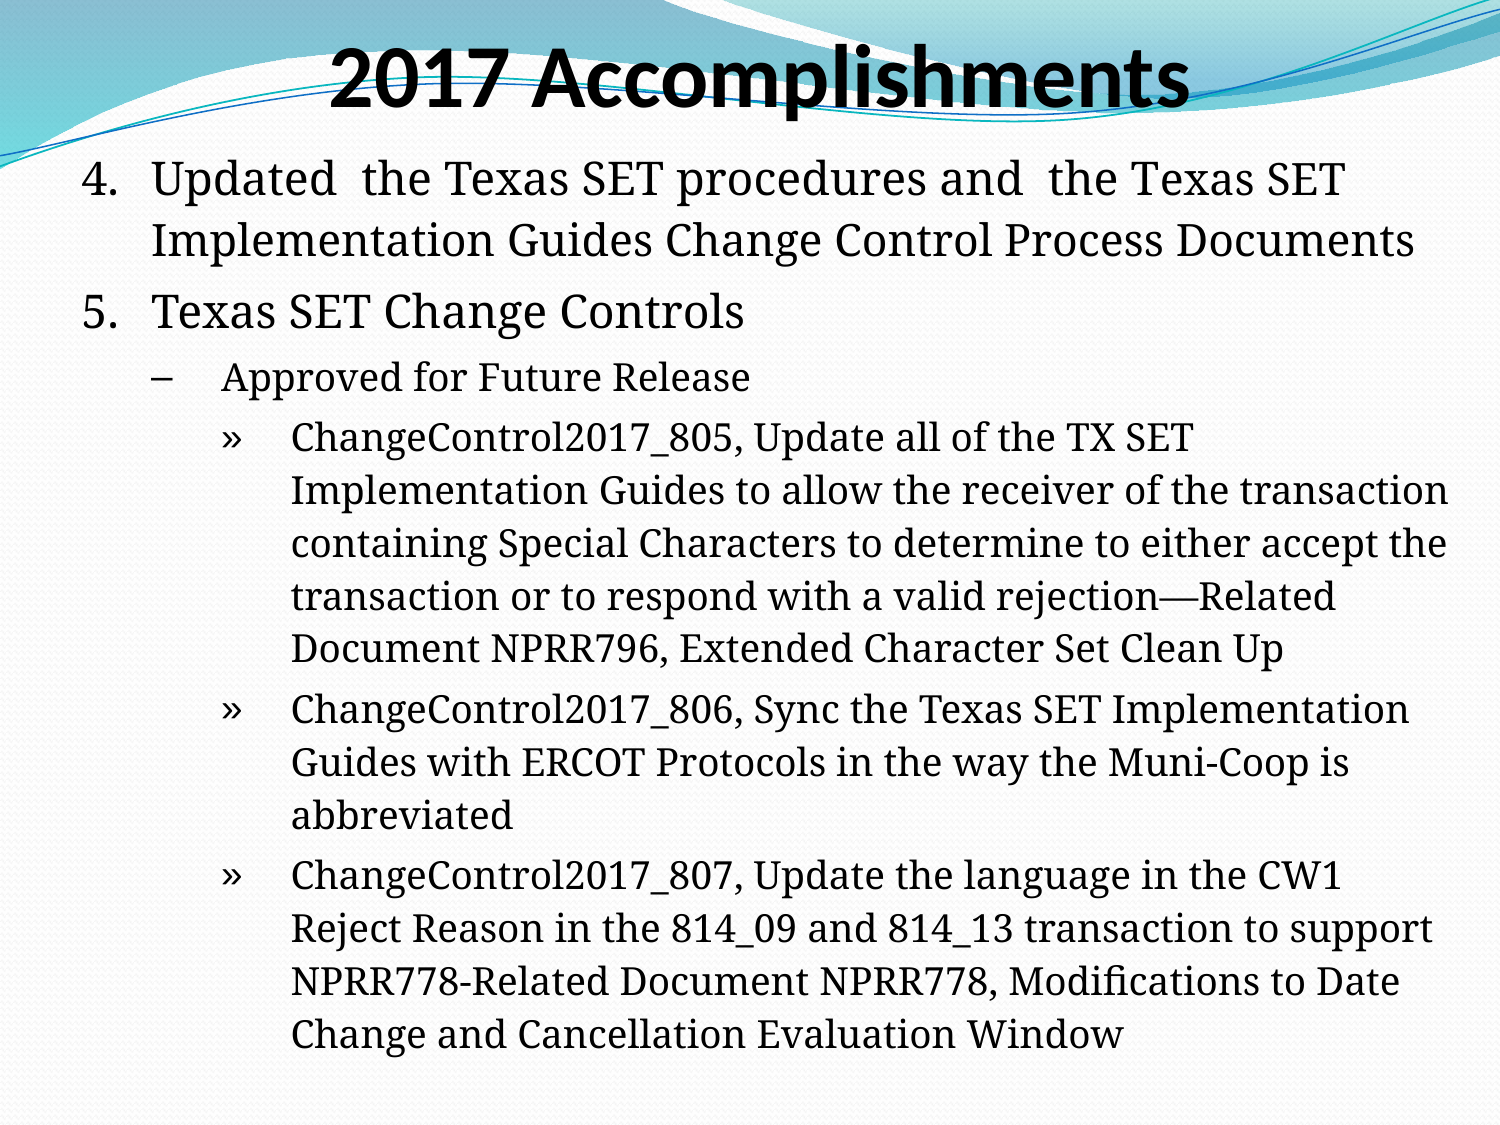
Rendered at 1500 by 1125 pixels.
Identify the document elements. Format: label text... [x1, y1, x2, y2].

text_box 2017 Accomplishments [62, 32, 1459, 138]
text_box Updated the Texas SET procedures and the Texas SET Implementation Guides Change Control Process Documents Texas SET Change Controls Approved for Future Release ChangeControl2017_805, Update all of the TX SET Implementation Guides to allow the receiver of the transaction containing Special Characters to determine to either accept the transaction or to respond with a valid rejection—Related Document NPRR796, Extended Character Set Clean Up ChangeControl2017_806, Sync the Texas SET Implementation Guides with ERCOT Protocols in the way the Muni-Coop is abbreviated ChangeControl2017_807, Update the language in the CW1 Reject Reason in the 814_09 and 814_13 transaction to support NPRR778-Related Document NPRR778, Modifications to Date Change and Cancellation Evaluation Window [66, 138, 1468, 1125]
